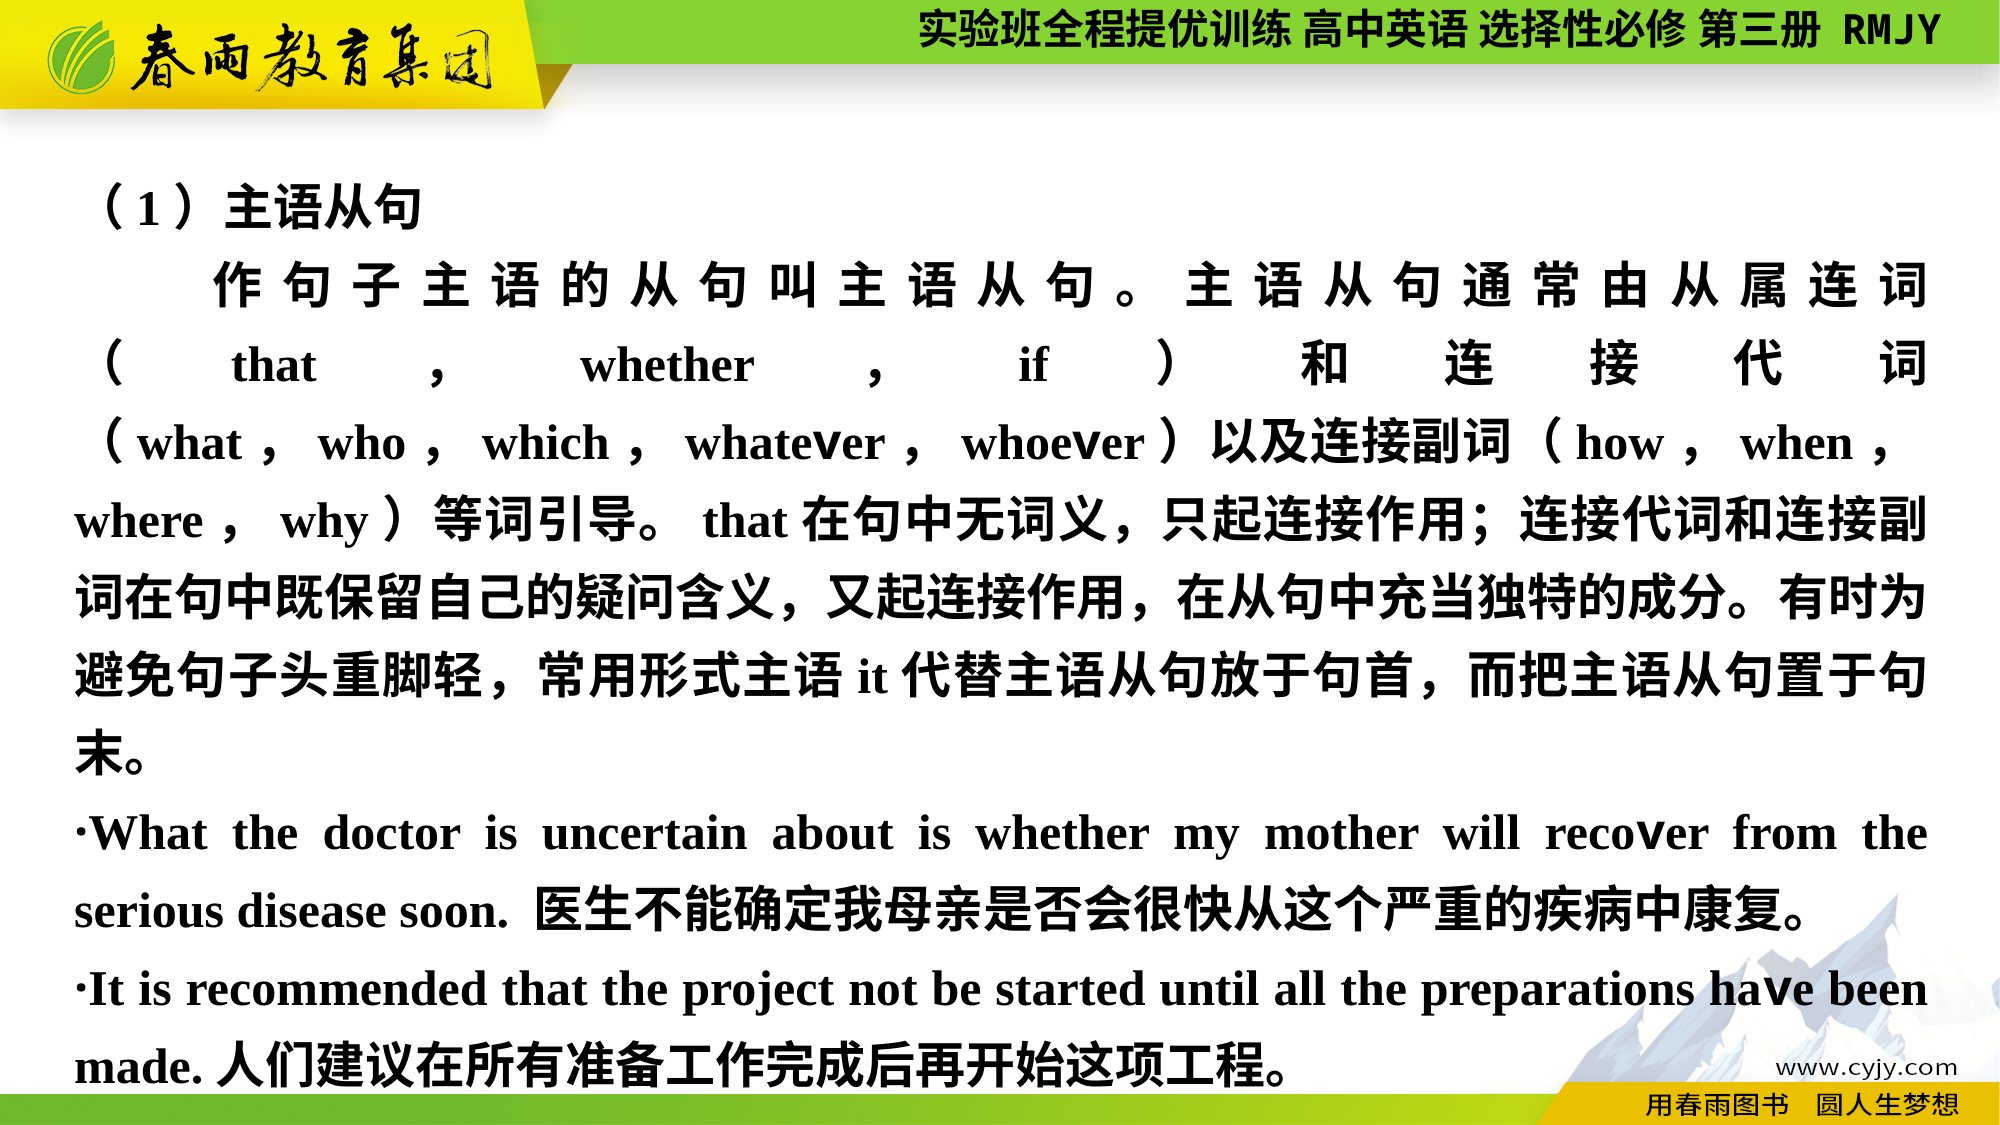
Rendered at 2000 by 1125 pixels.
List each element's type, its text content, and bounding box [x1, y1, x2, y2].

list （1）主语从句 作句子主语的从句叫主语从句。主语从句通常由从属连词（that，whether，if）和连接代词（what，who，which，whatever，whoever）以及连接副词（how，when，where，why）等词引导。that在句中无词义，只起连接作用；连接代词和连接副词在句中既保留自己的疑问含义，又起连接作用，在从句中充当独特的成分。有时为避免句子头重脚轻，常用形式主语it代替主语从句放于句首，而把主语从句置于句末。 ·What the doctor is uncertain about is whether my mother will recover from the serious disease soon. 医生不能确定我母亲是否会很快从这个严重的疾病中康复。 ·It is recommended that the project not be started until all the preparations have been made.人们建议在所有准备工作完成后再开始这项工程。 [59, 150, 1944, 1024]
picture [0, 0, 2000, 1125]
